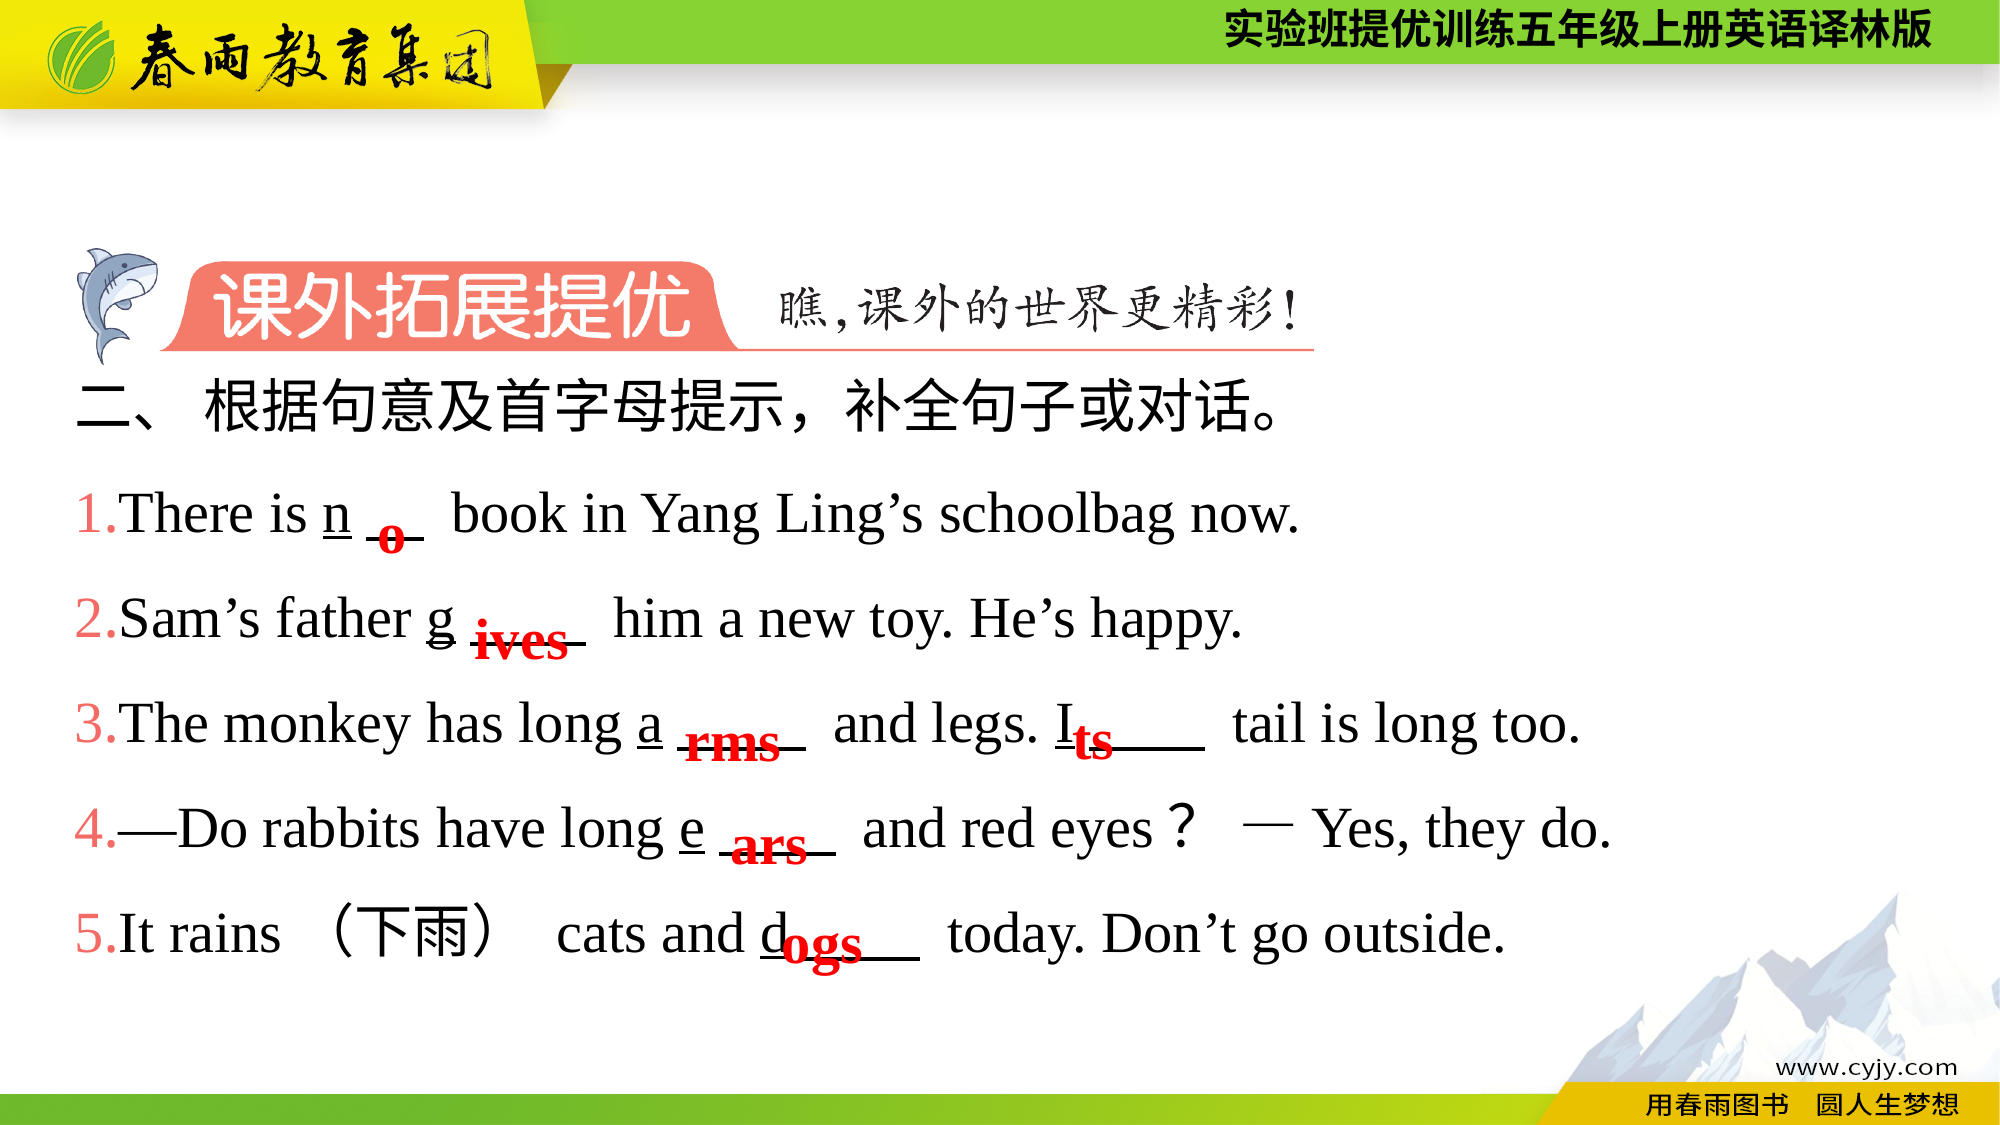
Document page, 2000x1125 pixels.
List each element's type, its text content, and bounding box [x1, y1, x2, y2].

text_box ogs [766, 897, 878, 983]
text_box o [362, 487, 422, 573]
text_box ts [1057, 693, 1130, 779]
text_box rms [669, 695, 797, 780]
picture [0, 0, 2000, 1125]
list 二、 根据句意及首字母提示，补全句子或对话。 1.There is n book in Yang Ling’s schoolbag now. 2.Sam’s father g him a new toy. He’s happy. 3.The monkey has long a and legs. I tail is long too. 4.—Do rabbits have long e and red eyes？ —Yes, they do. 5.It rains（下雨） cats and d today. Don’t go outside. [59, 122, 1944, 1016]
text_box ars [715, 798, 823, 884]
text_box ives [459, 593, 584, 679]
